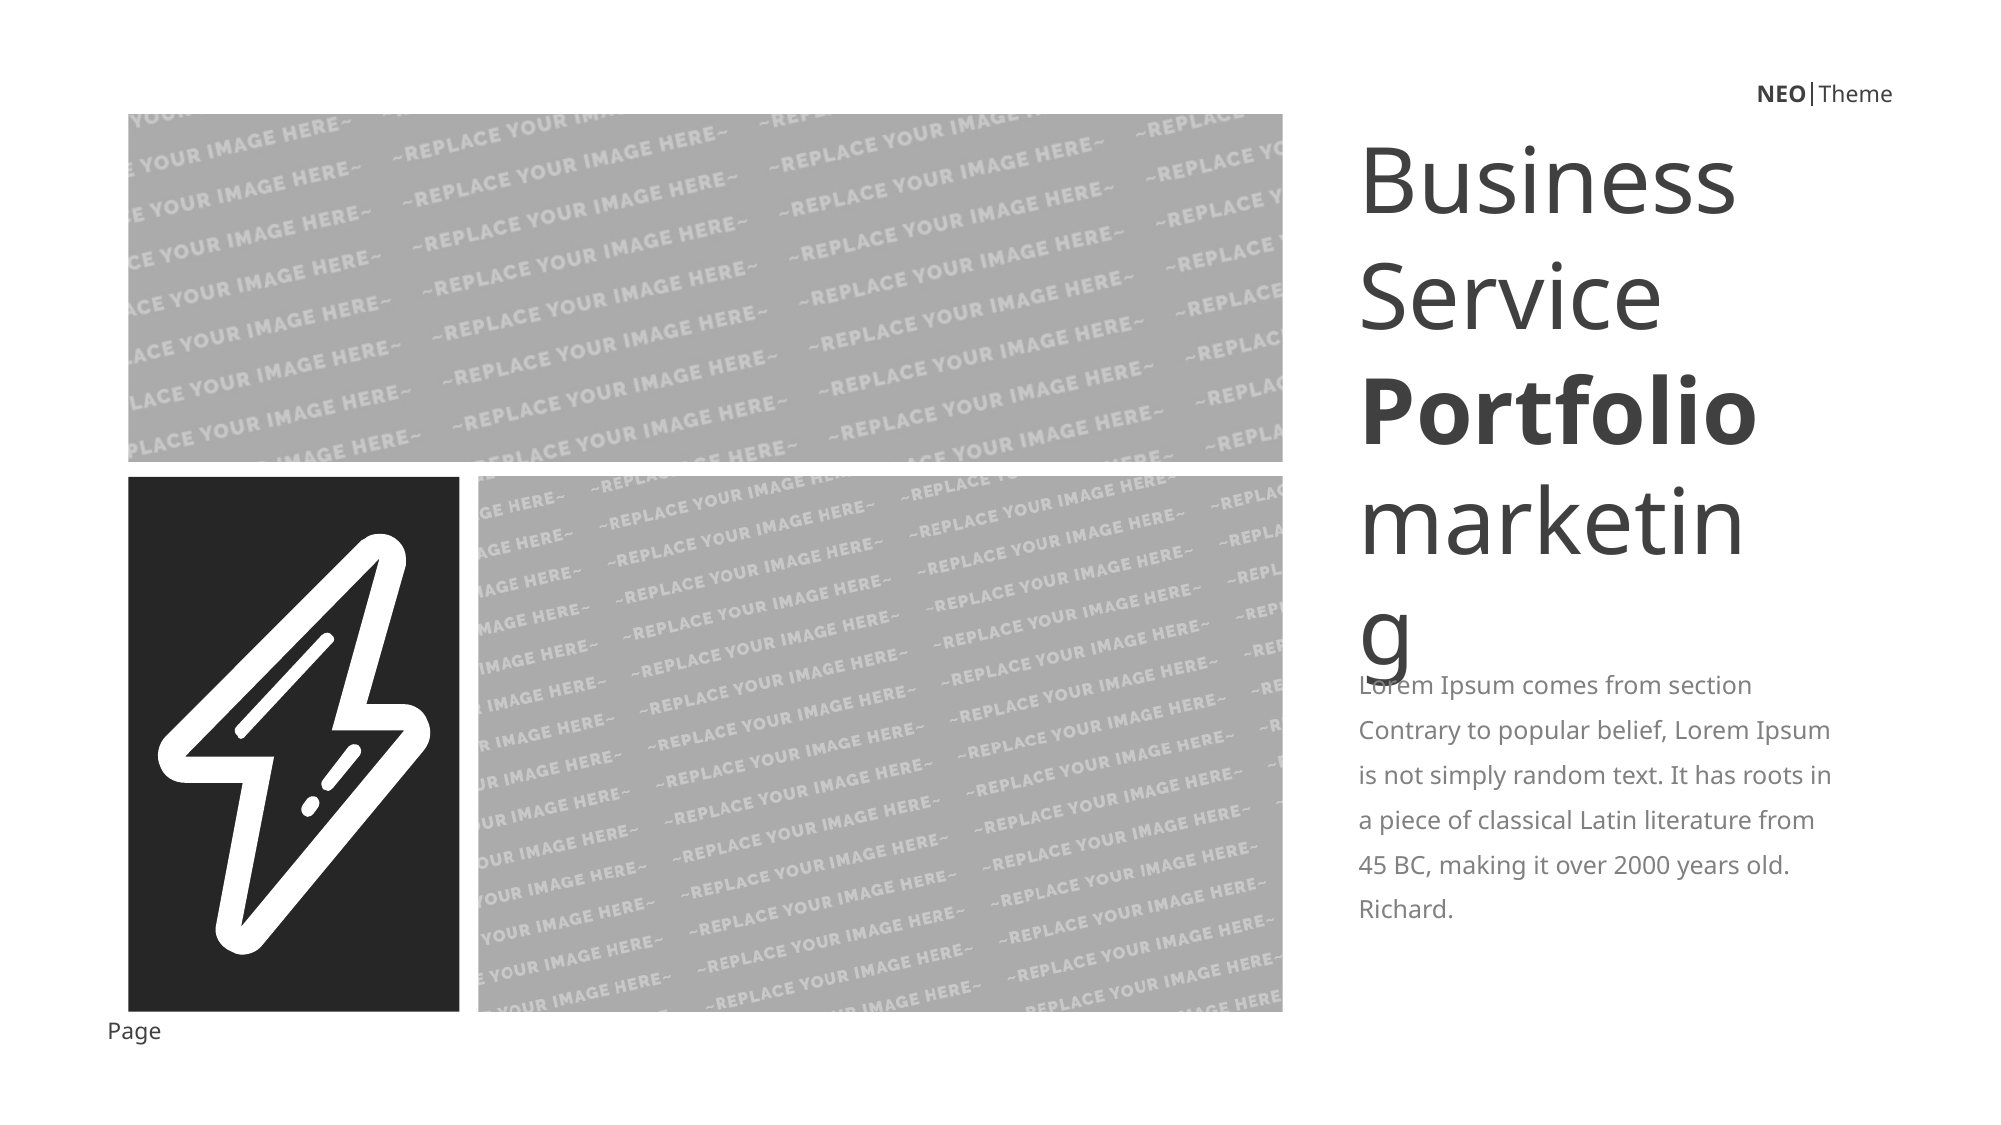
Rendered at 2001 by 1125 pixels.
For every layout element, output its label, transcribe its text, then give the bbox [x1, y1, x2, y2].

picture [128, 114, 1283, 462]
picture [478, 476, 1283, 1012]
text_box [127, 476, 460, 1013]
text_box Lorem Ipsum comes from section Contrary to popular belief, Lorem Ipsum is not simply random text. It has roots in a piece of classical Latin literature from 45 BC, making it over 2000 years old. Richard. [1343, 647, 1855, 932]
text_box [155, 533, 433, 955]
text_box Business Service Portfolio marketing [1343, 114, 1814, 647]
